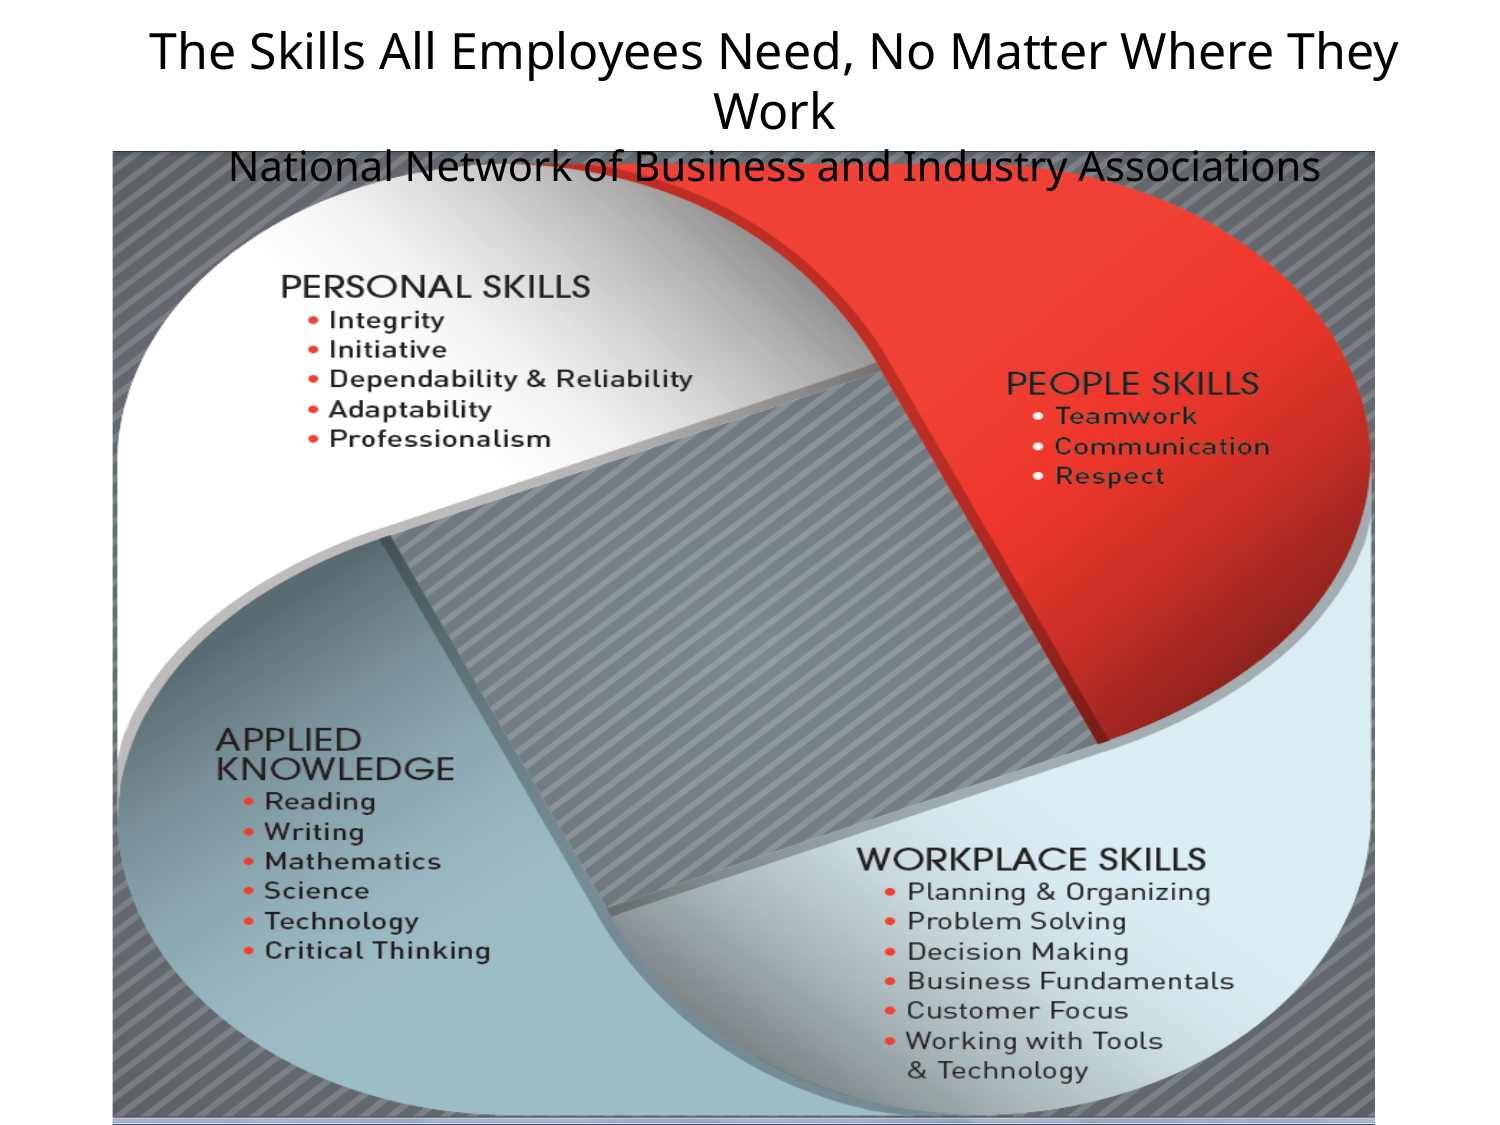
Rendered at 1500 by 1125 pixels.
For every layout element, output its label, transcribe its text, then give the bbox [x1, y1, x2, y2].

picture [112, 151, 1376, 1125]
text_box The Skills All Employees Need, No Matter Where They Work National Network of Business and Industry Associations [112, 12, 1438, 258]
